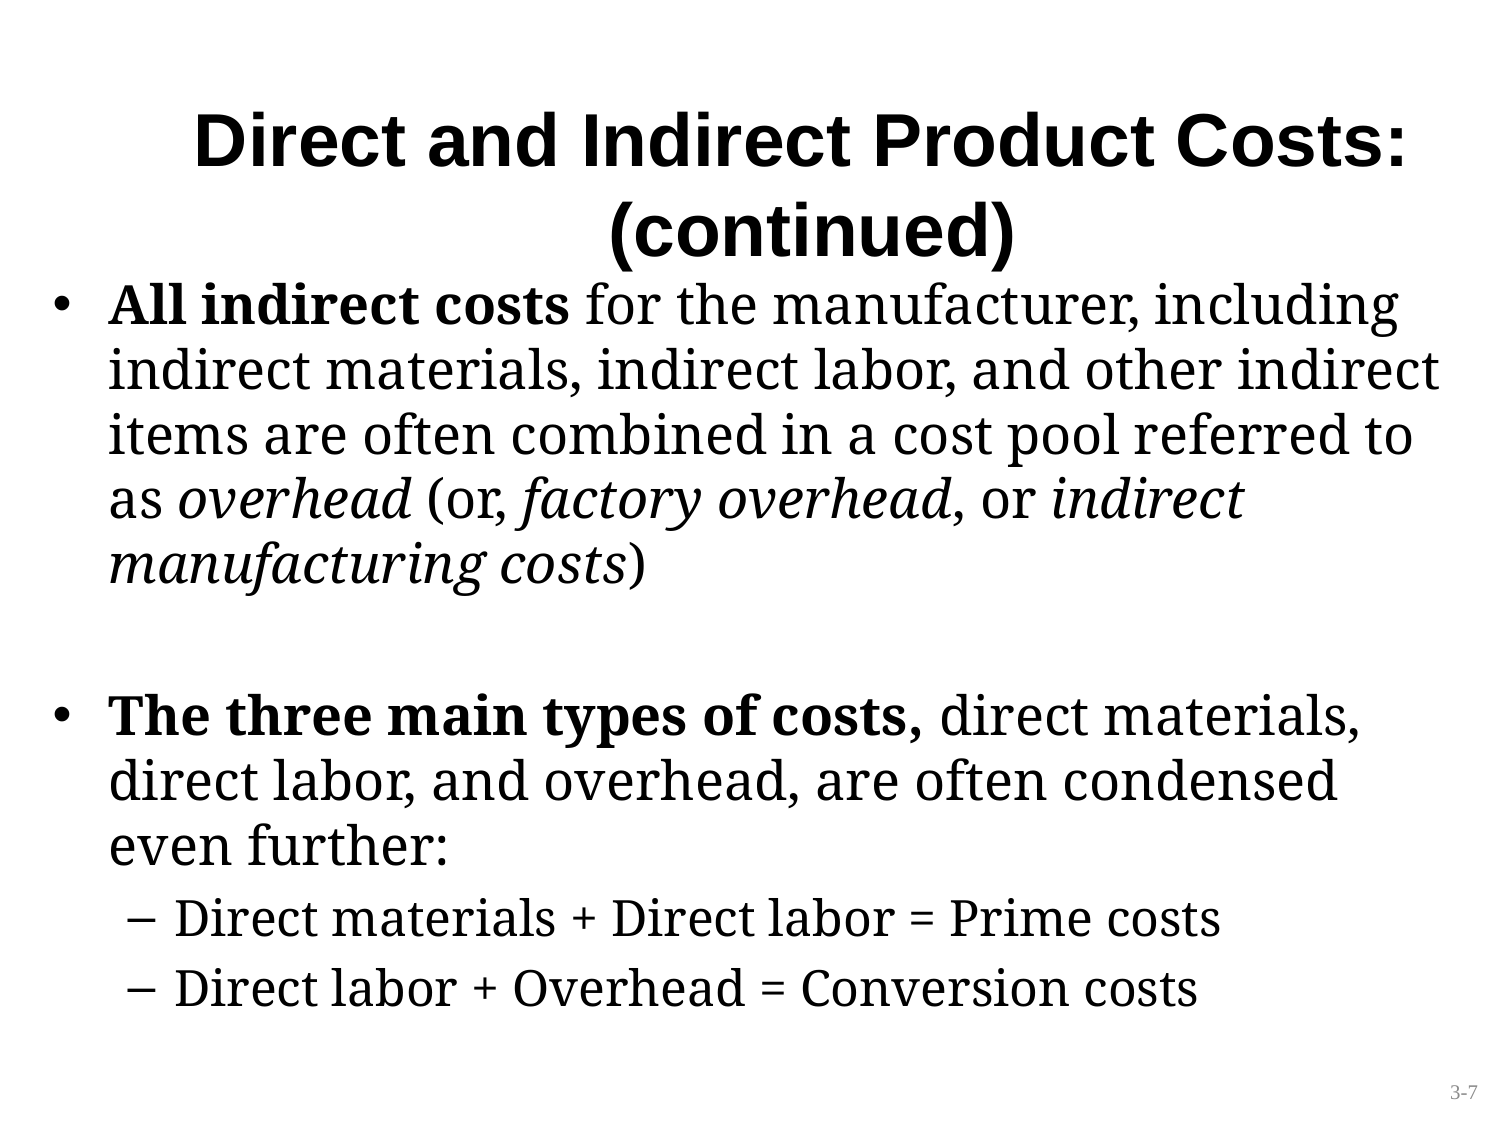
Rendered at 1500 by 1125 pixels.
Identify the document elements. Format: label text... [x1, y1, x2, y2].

list All indirect costs for the manufacturer, including indirect materials, indirect labor, and other indirect items are often combined in a cost pool referred to as overhead (or, factory overhead, or indirect manufacturing costs) The three main types of costs, direct materials, direct labor, and overhead, are often condensed even further: Direct materials + Direct labor = Prime costs Direct labor + Overhead = Conversion costs [37, 262, 1463, 1063]
slide_number 3-7 [1417, 1068, 1494, 1114]
title Direct and Indirect Product Costs: (continued) [149, 99, 1476, 263]
